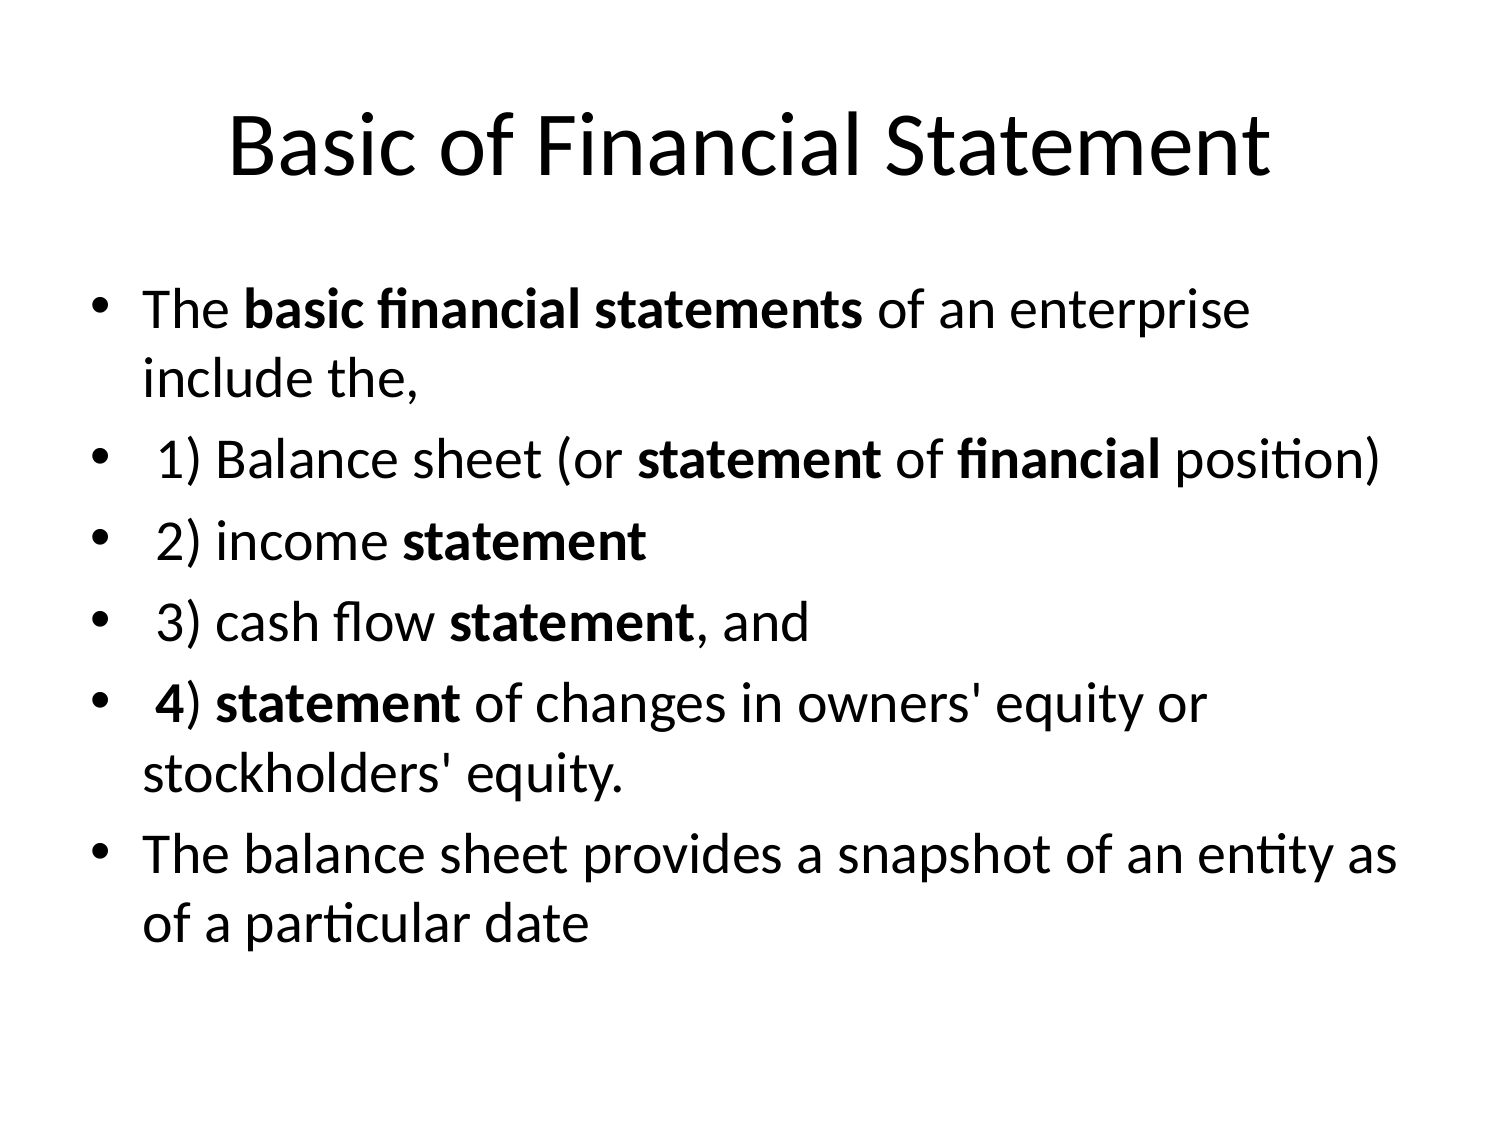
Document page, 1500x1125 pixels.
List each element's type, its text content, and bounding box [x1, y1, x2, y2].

title Basic of Financial Statement [75, 45, 1425, 233]
list The basic financial statements of an enterprise include the, 1) Balance sheet (or statement of financial position) 2) income statement 3) cash flow statement, and 4) statement of changes in owners' equity or stockholders' equity. The balance sheet provides a snapshot of an entity as of a particular date [75, 262, 1425, 1005]
